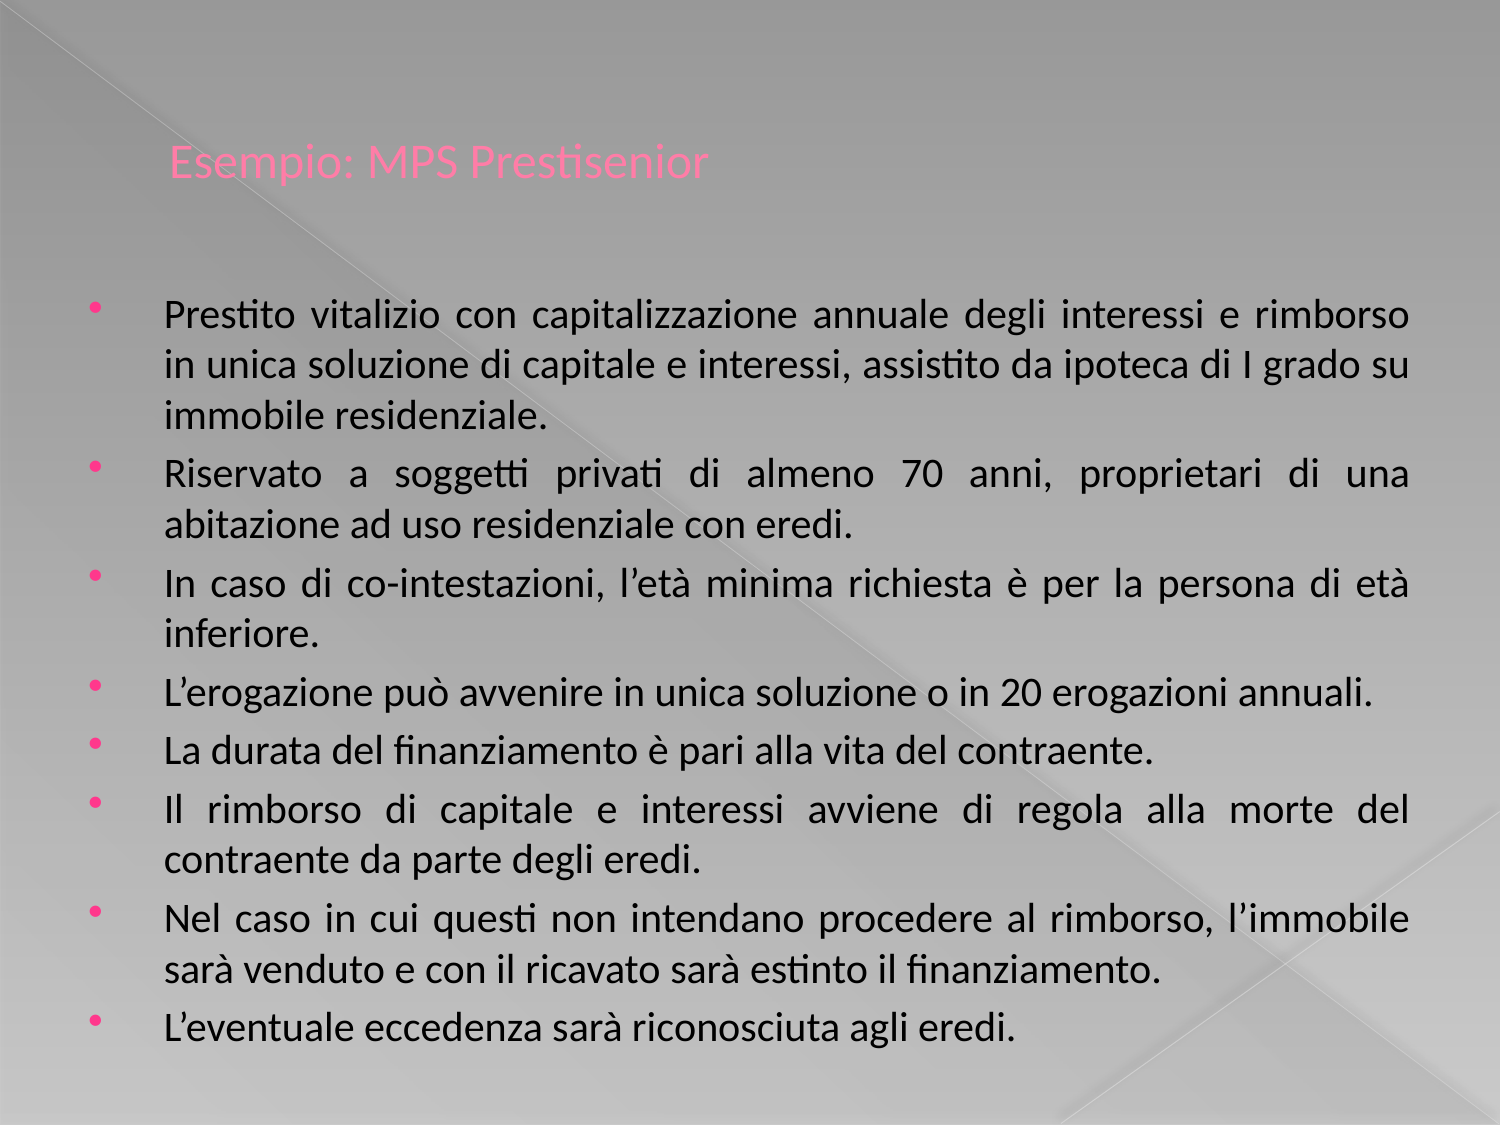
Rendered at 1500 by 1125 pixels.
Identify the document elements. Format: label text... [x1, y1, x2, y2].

list Prestito vitalizio con capitalizzazione annuale degli interessi e rimborso in unica soluzione di capitale e interessi, assistito da ipoteca di I grado su immobile residenziale. Riservato a soggetti privati di almeno 70 anni, proprietari di una abitazione ad uso residenziale con eredi. In caso di co-intestazioni, l’età minima richiesta è per la persona di età inferiore. L’erogazione può avvenire in unica soluzione o in 20 erogazioni annuali. La durata del finanziamento è pari alla vita del contraente. Il rimborso di capitale e interessi avviene di regola alla morte del contraente da parte degli eredi. Nel caso in cui questi non intendano procedere al rimborso, l’immobile sarà venduto e con il ricavato sarà estinto il finanziamento. L’eventuale eccedenza sarà riconosciuta agli eredi. [75, 278, 1425, 1059]
title Esempio: MPS Prestisenior [75, 43, 1425, 274]
